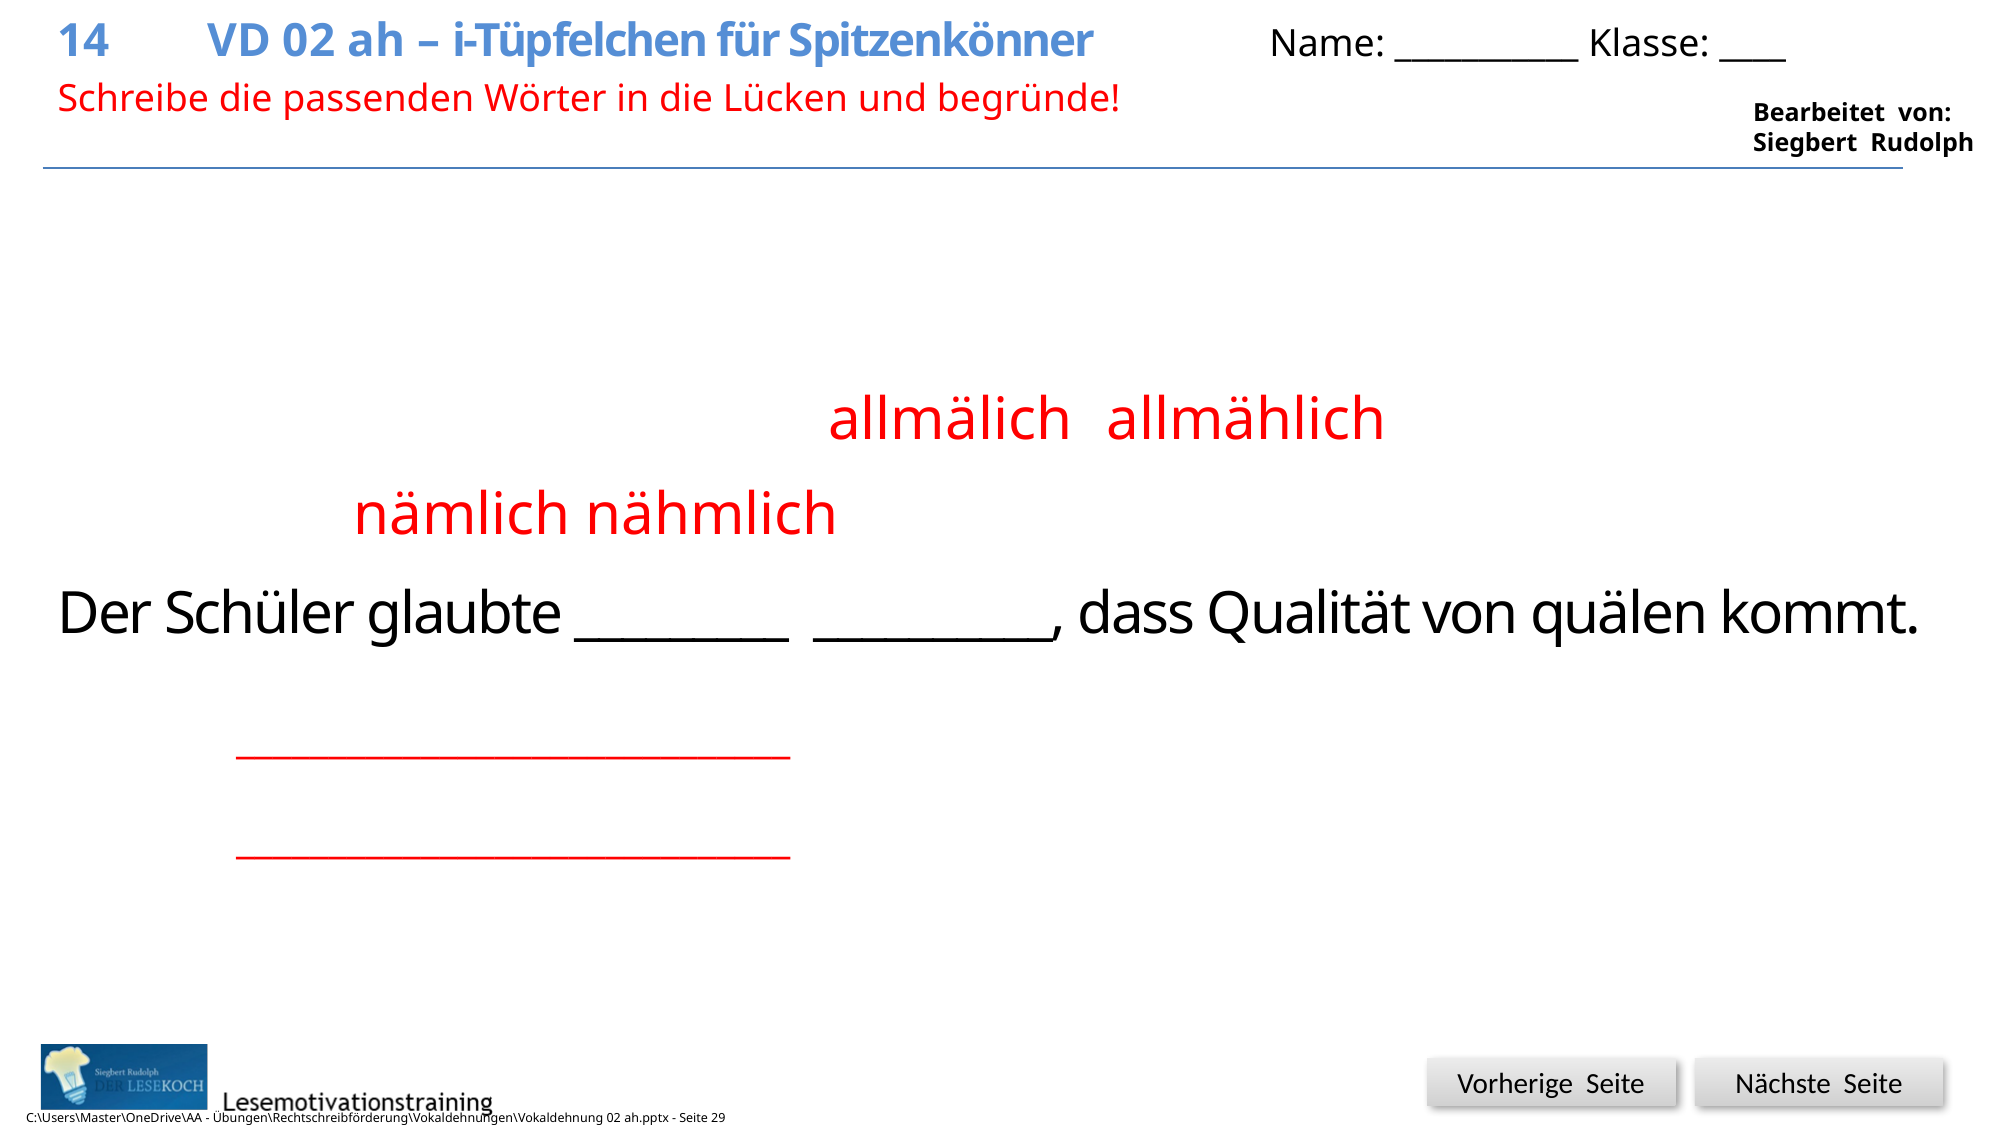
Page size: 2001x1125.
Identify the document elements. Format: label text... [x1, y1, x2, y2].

text_box nämlich [338, 469, 570, 555]
text_box nähmlich [570, 469, 859, 555]
text_box 14 VD 02 ah – i-Tüpfelchen für Spitzenkönner Name: ___________ Klasse: ____ [42, 3, 2000, 73]
text_box C:\Users\Master\OneDrive\AA - Übungen\Rechtschreibförderung\Vokaldehnungen\Vokaldehnung 02 ah.pptx - Seite 29 [11, 1102, 741, 1125]
text_box allmälich [813, 373, 1091, 459]
text_box allmählich [1091, 373, 1414, 459]
text_box Schreibe die passenden Wörter in die Lücken und begründe! [42, 66, 1544, 127]
text_box ______________________________ ______________________________ [168, 704, 859, 869]
picture [40, 1044, 508, 1102]
text_box Der Schüler glaubte _________ __________, dass Qualität von quälen kommt. [42, 567, 2000, 653]
